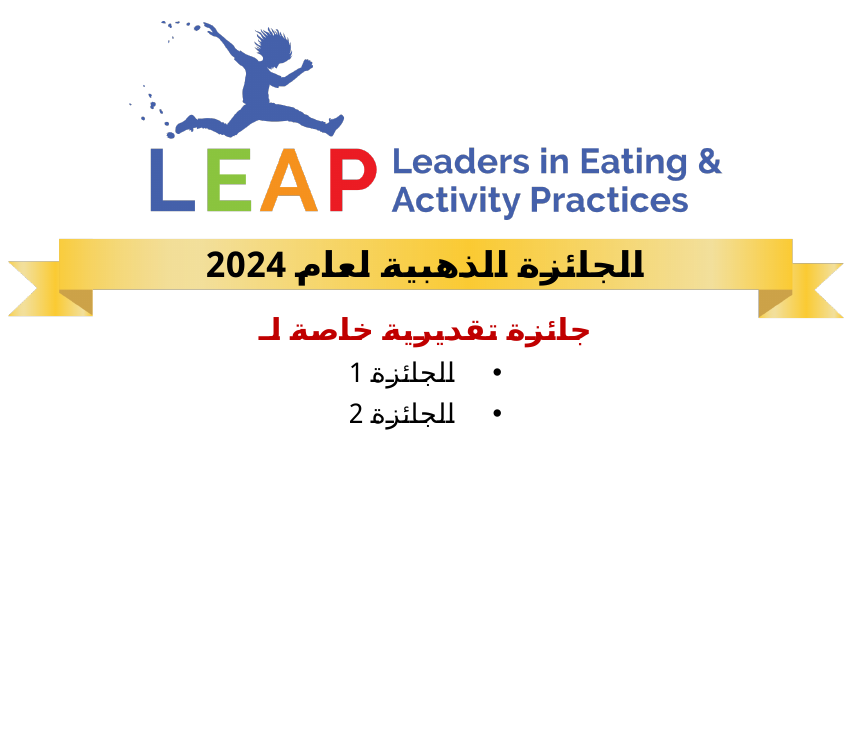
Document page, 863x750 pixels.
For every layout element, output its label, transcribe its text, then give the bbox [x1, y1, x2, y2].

list جائزة تقديرية خاصة لـ الجائزة 1 الجائزة 2 [92, 307, 759, 603]
picture [1, 0, 863, 338]
title الجائزة الذهبية لعام 2024 [60, 239, 791, 293]
